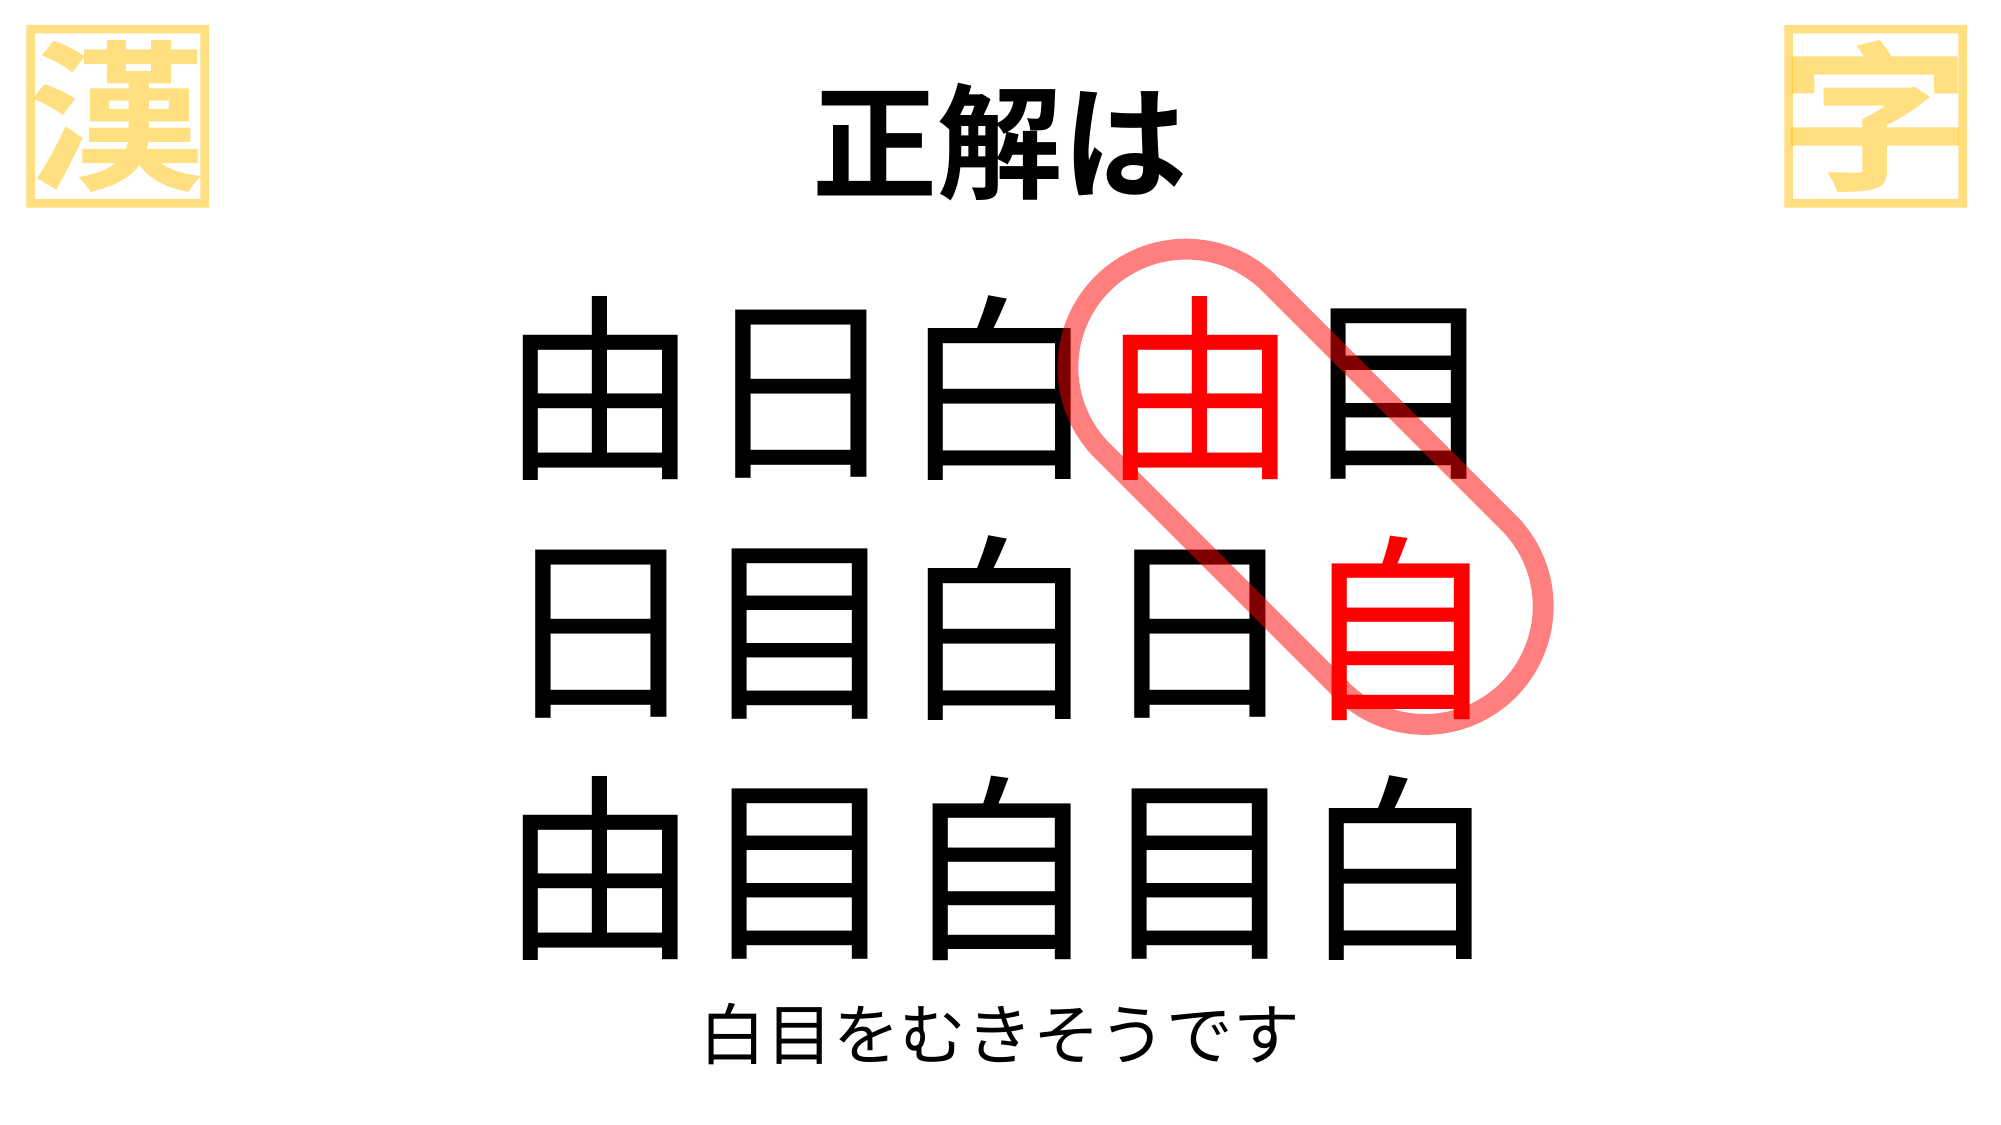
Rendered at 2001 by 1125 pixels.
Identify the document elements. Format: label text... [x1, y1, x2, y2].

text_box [26, 24, 210, 208]
text_box [1066, 248, 1545, 726]
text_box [1784, 24, 1968, 208]
text_box 正解は [0, 57, 2000, 222]
text_box 由日白由目 日目白日自 由目自目白 [485, 257, 1515, 993]
text_box 白目をむきそうです [684, 985, 1316, 1081]
